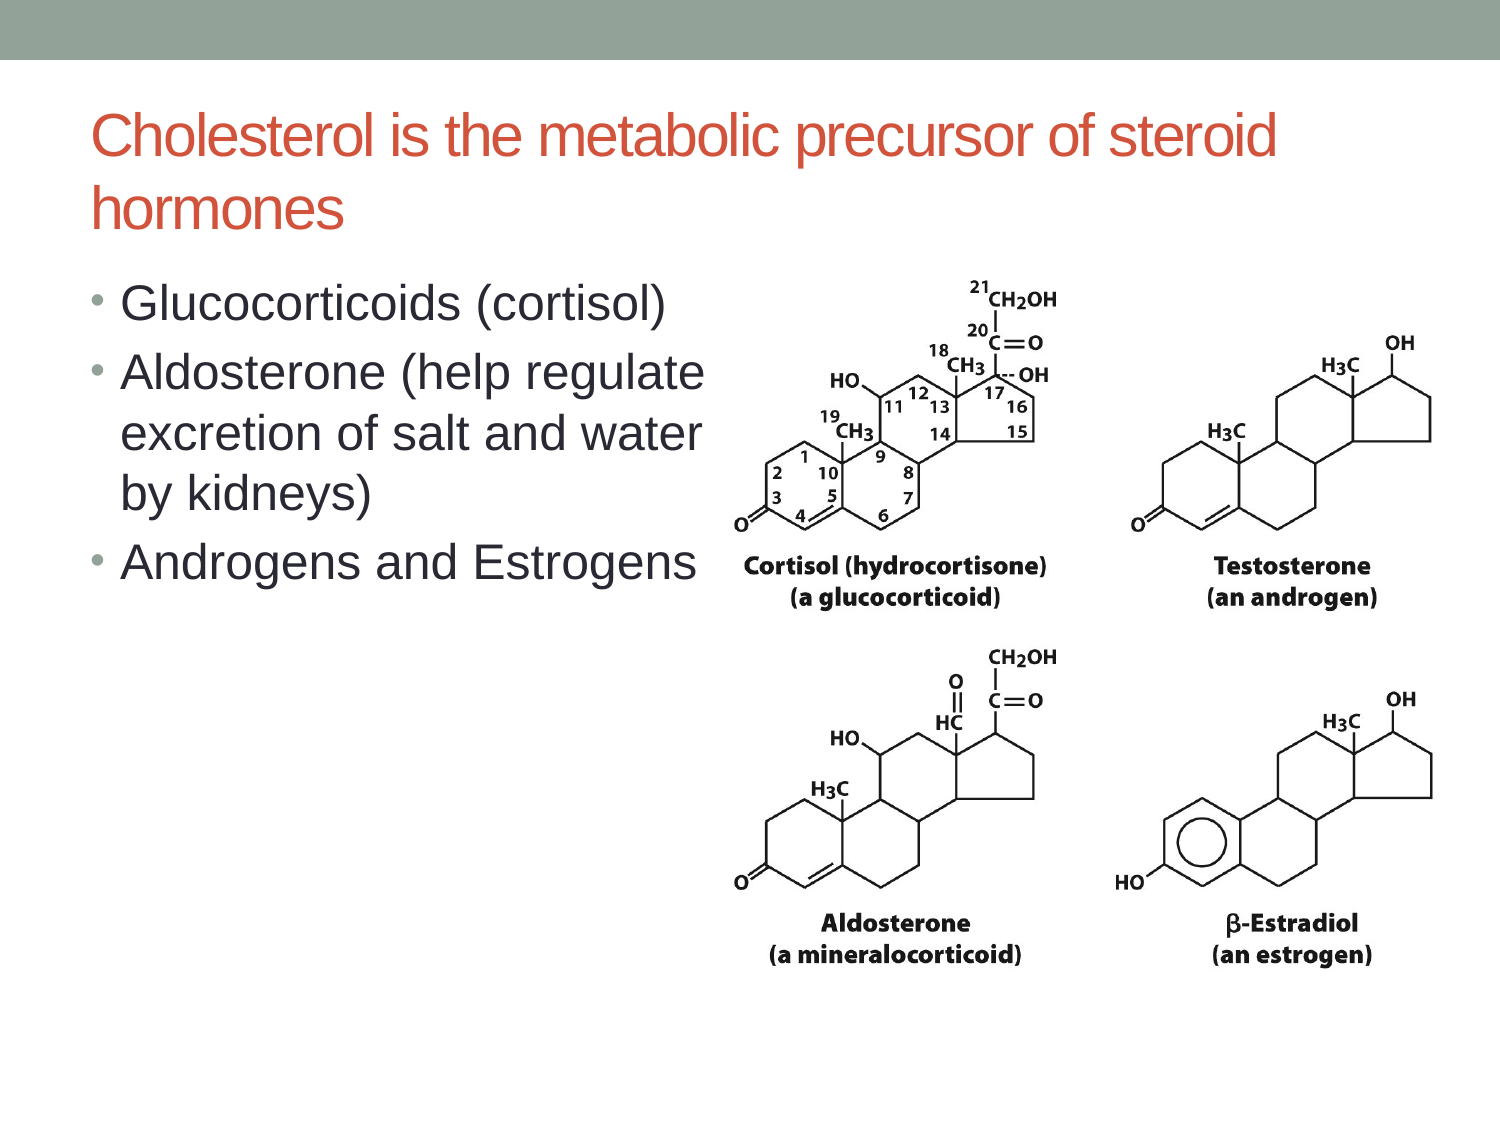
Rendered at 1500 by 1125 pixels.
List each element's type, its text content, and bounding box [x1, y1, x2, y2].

title Cholesterol is the metabolic precursor of steroid hormones [75, 87, 1425, 250]
picture [724, 274, 1436, 970]
list Glucocorticoids (cortisol) Aldosterone (help regulate excretion of salt and water by kidneys) Androgens and Estrogens [75, 262, 750, 1063]
